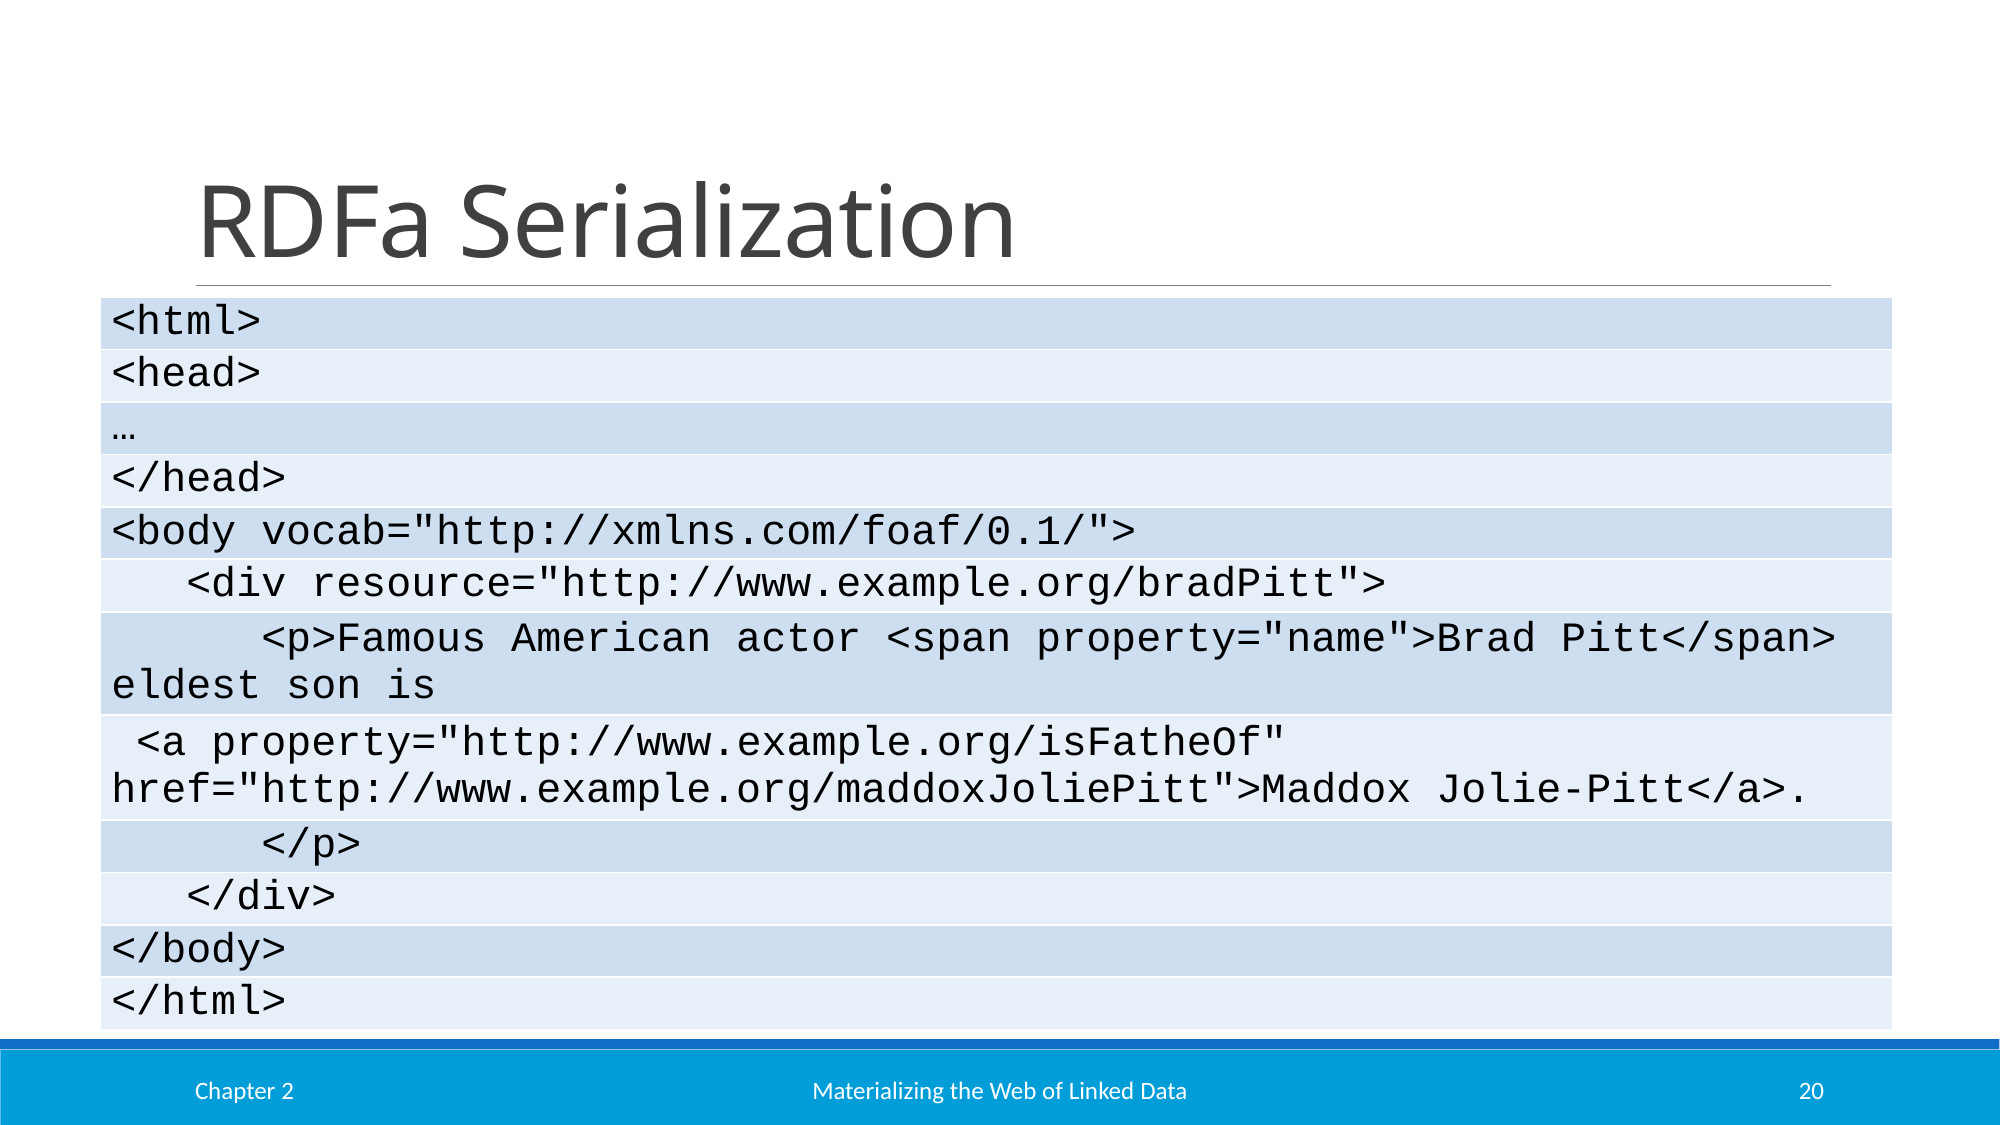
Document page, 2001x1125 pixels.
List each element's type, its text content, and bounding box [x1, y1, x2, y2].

table_cell </html> [101, 978, 1892, 1029]
footer Materializing the Web of Linked Data [604, 1059, 1396, 1120]
slide_number Chapter 2 [180, 1059, 586, 1120]
table_cell <div resource="http://www.example.org/bradPitt"> [101, 560, 1892, 611]
table_cell </div> [101, 873, 1892, 924]
table_cell </body> [101, 926, 1892, 976]
title RDFa Serialization [180, 47, 1830, 285]
table_cell </head> [101, 455, 1892, 506]
table_cell <a property="http://www.example.org/isFatheOf" href="http://www.example.org/maddoxJoliePitt">Maddox Jolie-Pitt</a>. [101, 716, 1892, 819]
table_cell <head> [101, 350, 1892, 401]
table_header <html> [101, 298, 1892, 349]
table_cell <p>Famous American actor <span property="name">Brad Pitt</span> eldest son is [101, 613, 1892, 714]
table_cell <body vocab="http://xmlns.com/foaf/0.1/"> [101, 508, 1892, 558]
table_cell … [101, 403, 1892, 454]
table_cell </p> [101, 821, 1892, 872]
slide_number 20 [1624, 1059, 1840, 1120]
